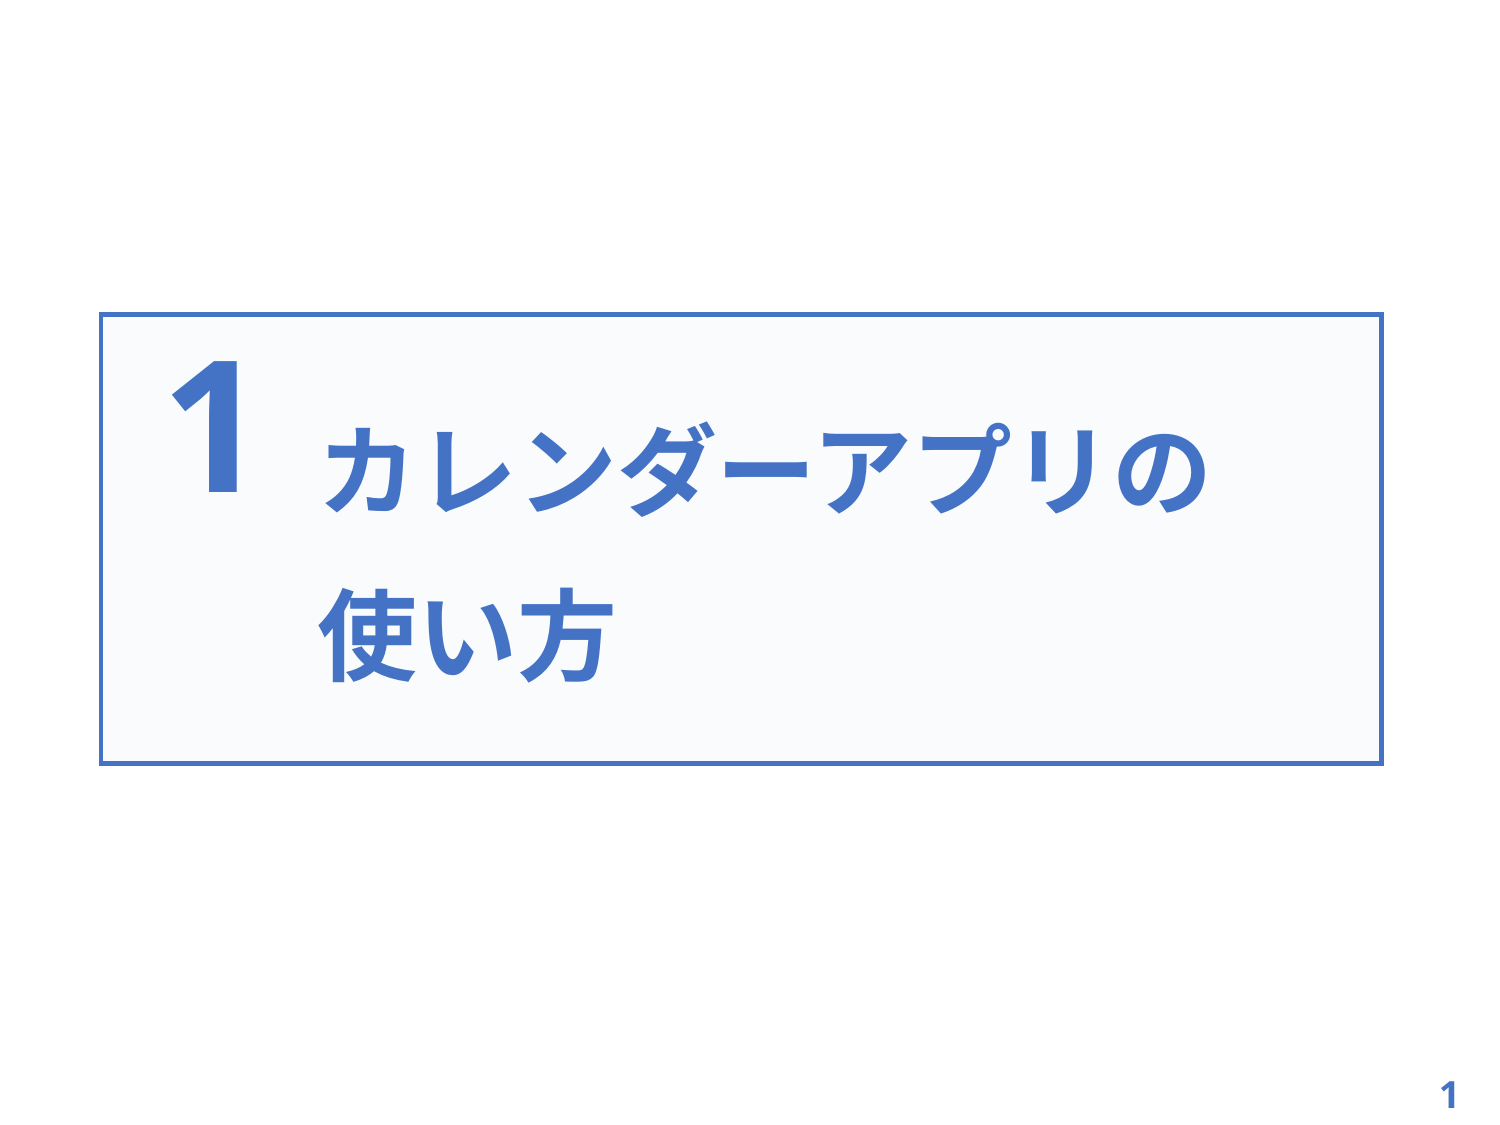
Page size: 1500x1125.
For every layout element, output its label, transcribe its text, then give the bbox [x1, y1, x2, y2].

text_box 1 [1399, 1063, 1500, 1123]
text_box カレンダーアプリの 使い方 [302, 379, 1375, 699]
text_box 1 [86, 301, 342, 537]
